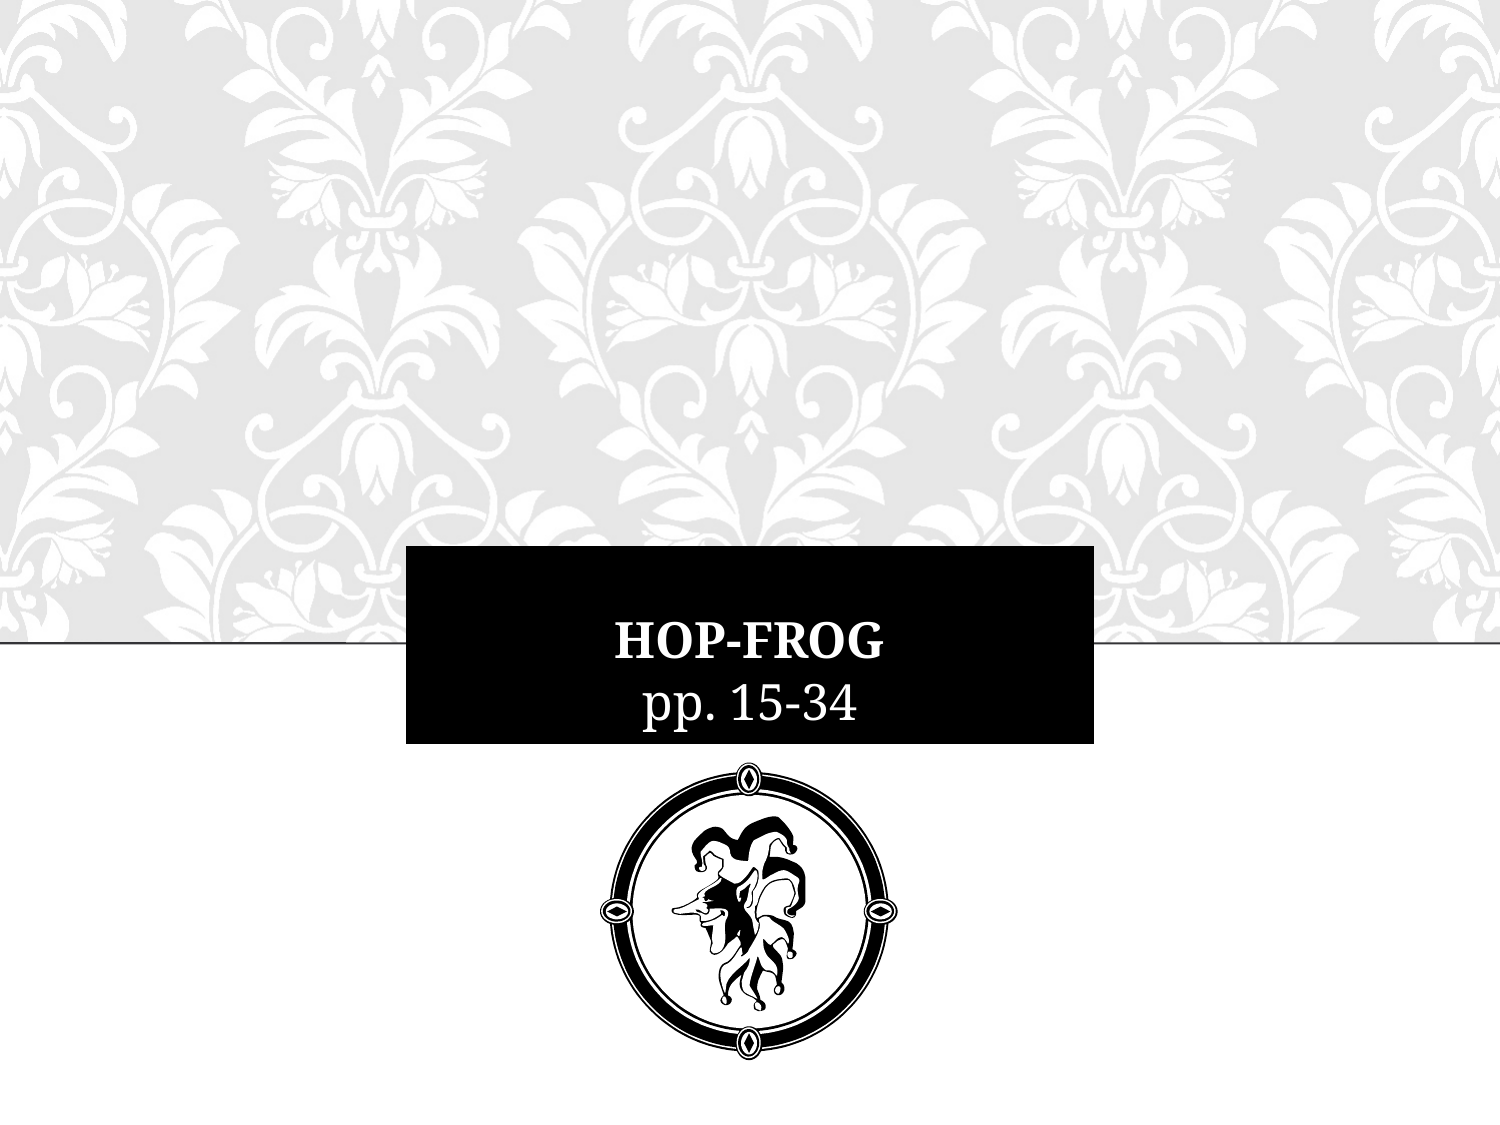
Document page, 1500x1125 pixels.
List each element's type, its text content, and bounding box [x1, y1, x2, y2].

picture [599, 762, 898, 1061]
subtitle pp. 15-34 [413, 670, 1087, 736]
title Hop-frog [407, 544, 1093, 676]
